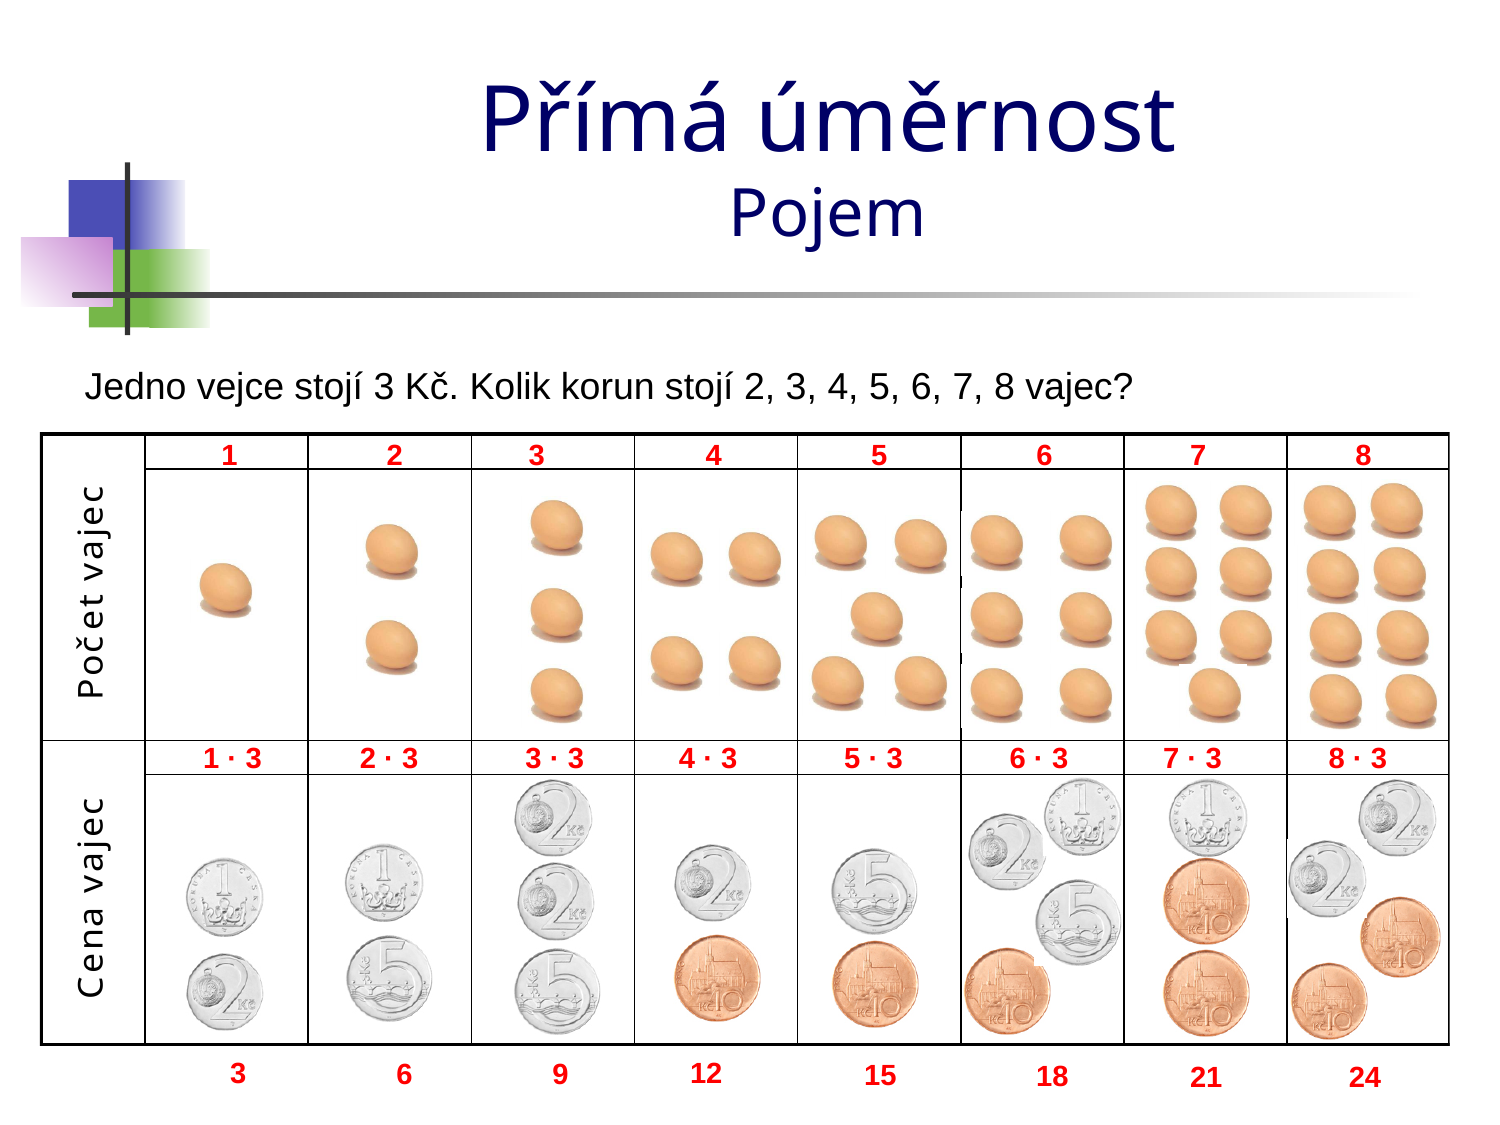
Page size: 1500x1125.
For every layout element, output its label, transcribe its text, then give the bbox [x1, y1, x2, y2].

text_box 6 [381, 1056, 417, 1098]
text_box 3 [215, 1056, 251, 1097]
text_box 18 [1021, 1056, 1084, 1100]
text_box 24 [1334, 1056, 1400, 1101]
text_box 15 [849, 1056, 919, 1099]
text_box 9 [537, 1056, 573, 1098]
title Přímá úměrnost Pojem [188, 34, 1468, 276]
picture [39, 432, 1452, 1048]
text_box 12 [675, 1056, 752, 1097]
text_box 21 [1175, 1056, 1250, 1101]
text_box Jedno vejce stojí 3 Kč. Kolik korun stojí 2, 3, 4, 5, 6, 7, 8 vajec? [69, 354, 1422, 415]
